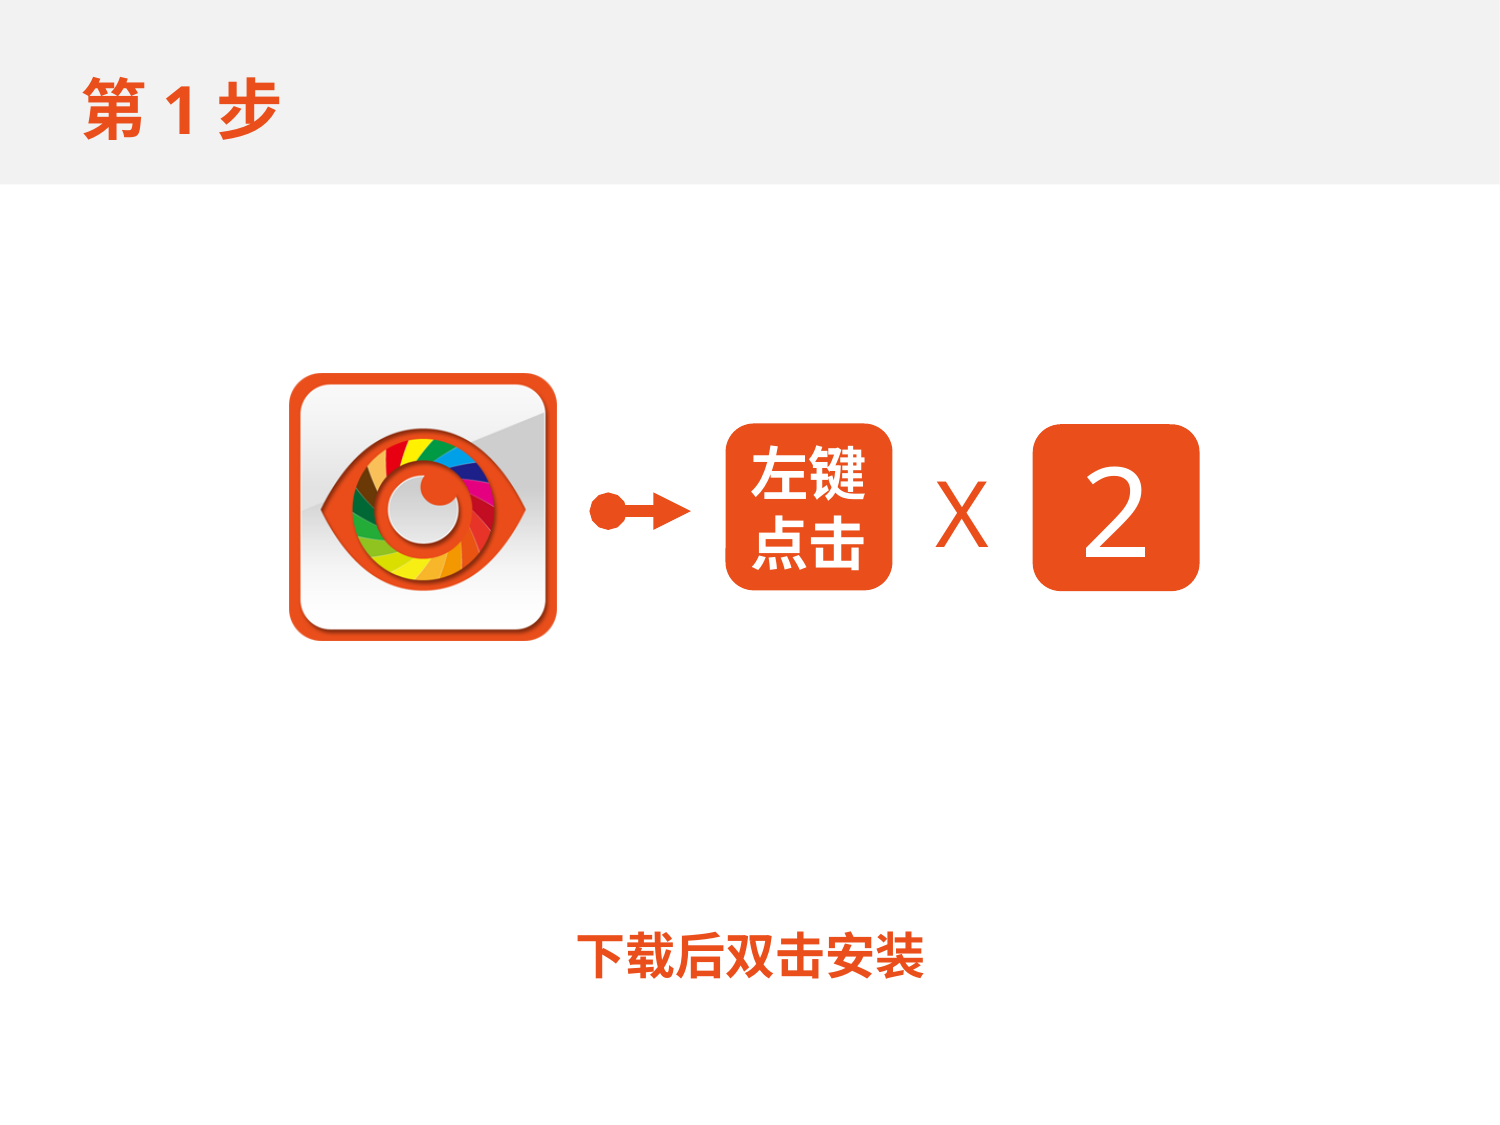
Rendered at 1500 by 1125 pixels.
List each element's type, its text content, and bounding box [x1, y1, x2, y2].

title 第1步 [64, 30, 1436, 185]
text_box [0, 0, 1500, 187]
picture [289, 373, 557, 641]
text_box 2 [1031, 422, 1201, 593]
text_box 下载后双击安装 [64, 905, 1436, 1059]
text_box X [921, 448, 1005, 573]
text_box 左键 点击 [724, 422, 894, 592]
